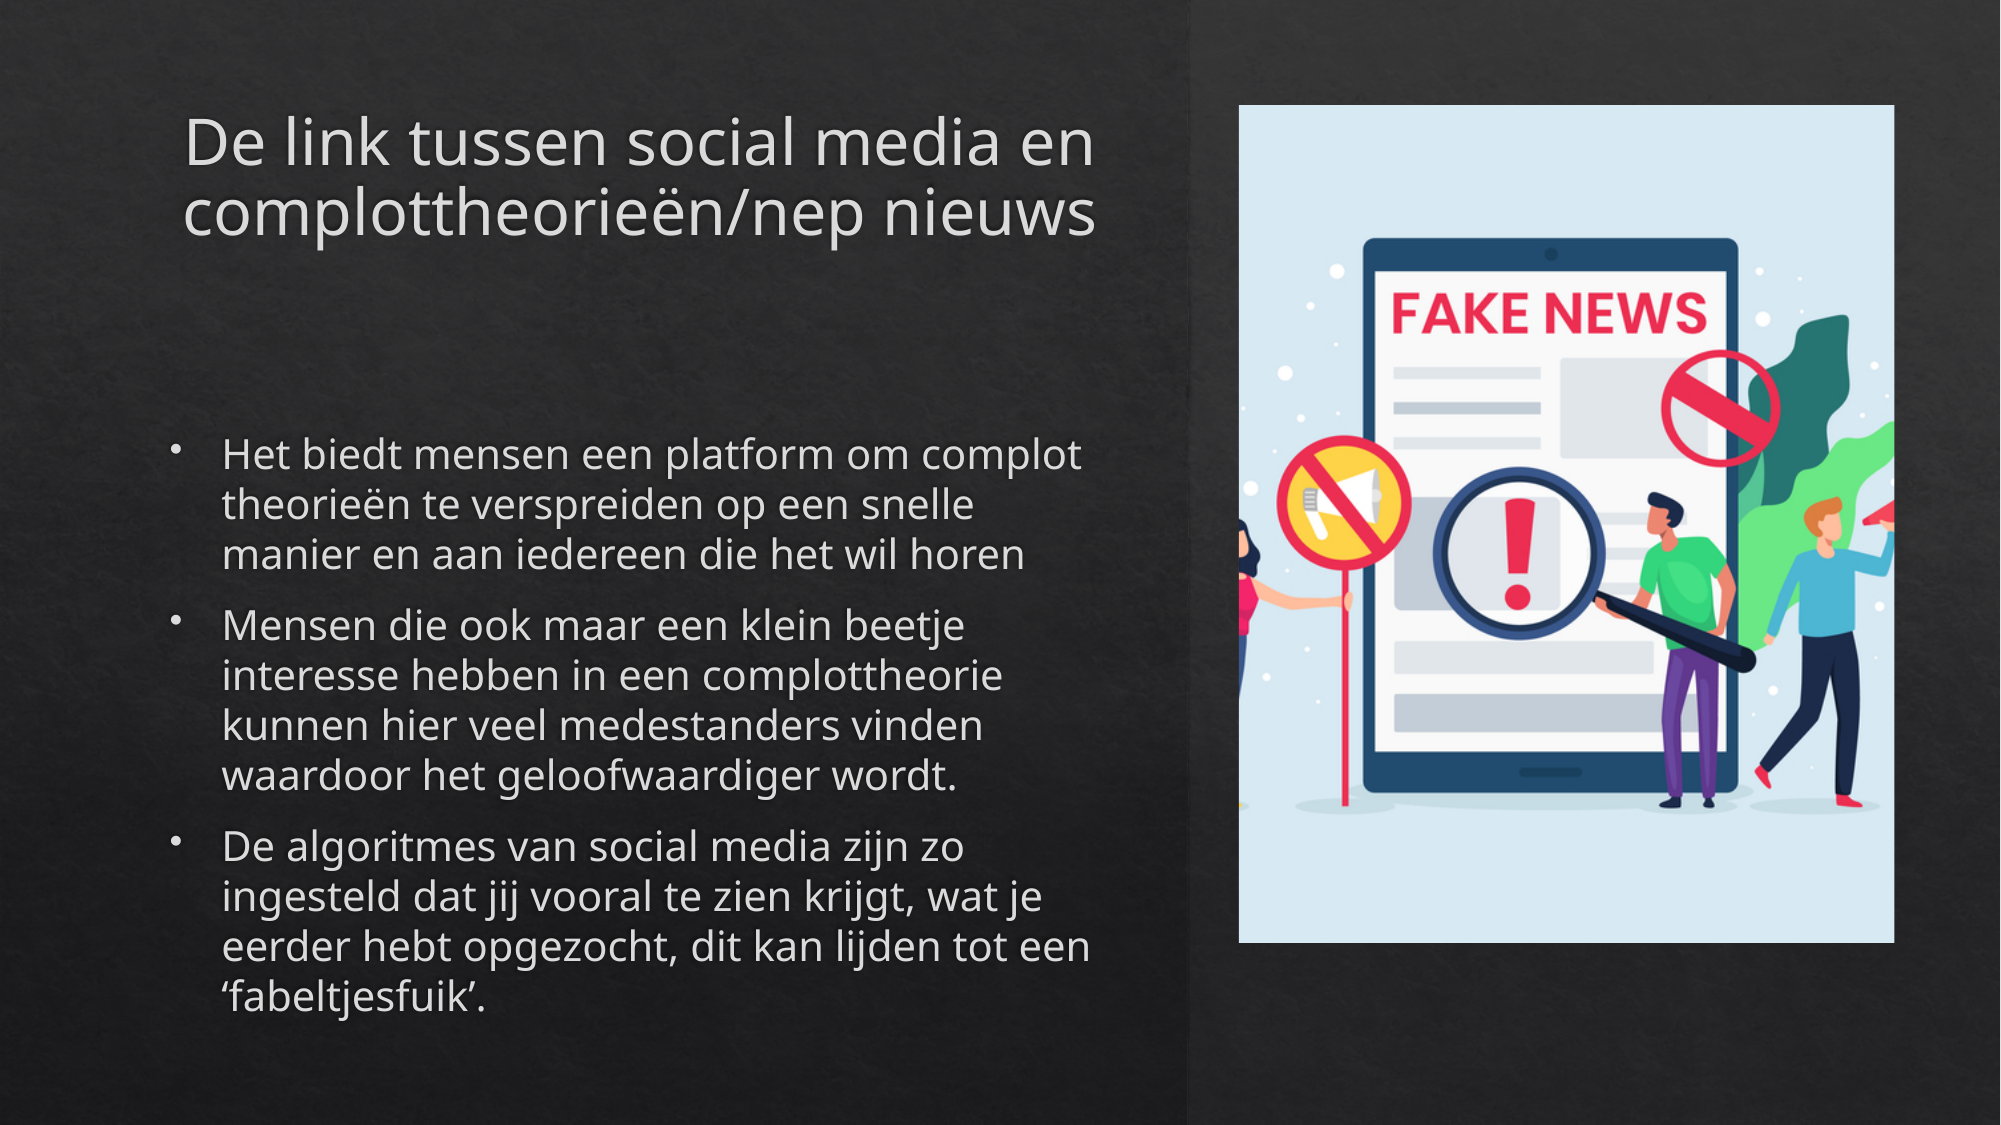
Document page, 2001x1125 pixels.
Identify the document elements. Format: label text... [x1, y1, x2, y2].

title De link tussen social media en complottheorieën/nep nieuws [149, 99, 1131, 260]
list Het biedt mensen een platform om complot theorieën te verspreiden op een snelle manier en aan iedereen die het wil horen Mensen die ook maar een klein beetje interesse hebben in een complottheorie kunnen hier veel medestanders vinden waardoor het geloofwaardiger wordt. De algoritmes van social media zijn zo ingesteld dat jij vooral te zien krijgt, wat je eerder hebt opgezocht, dit kan lijden tot een ‘fabeltjesfuik’. [149, 420, 1131, 1055]
picture [1186, 0, 2000, 1125]
